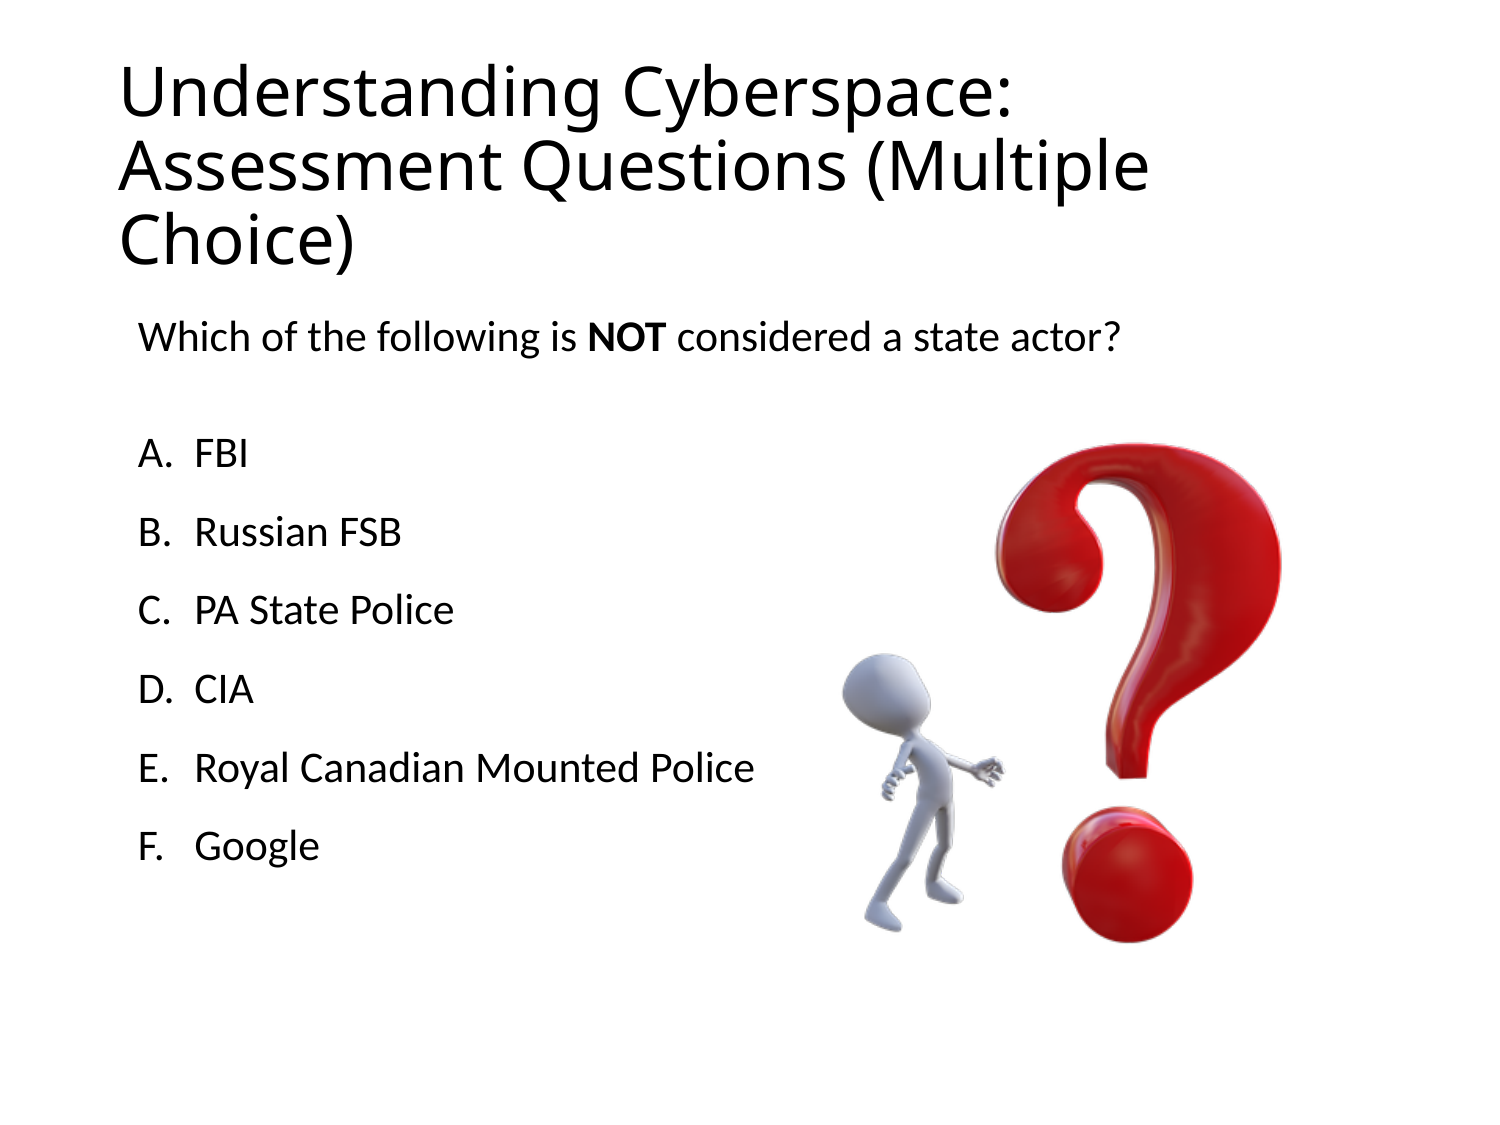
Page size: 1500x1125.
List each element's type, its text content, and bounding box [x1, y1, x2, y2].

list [718, 430, 1421, 962]
title Understanding Cyberspace: Assessment Questions (Multiple Choice) [102, 59, 1398, 278]
text_box Which of the following is NOT considered a state actor? FBI Russian FSB PA State Police CIA Royal Canadian Mounted Police Google [123, 299, 1185, 1012]
